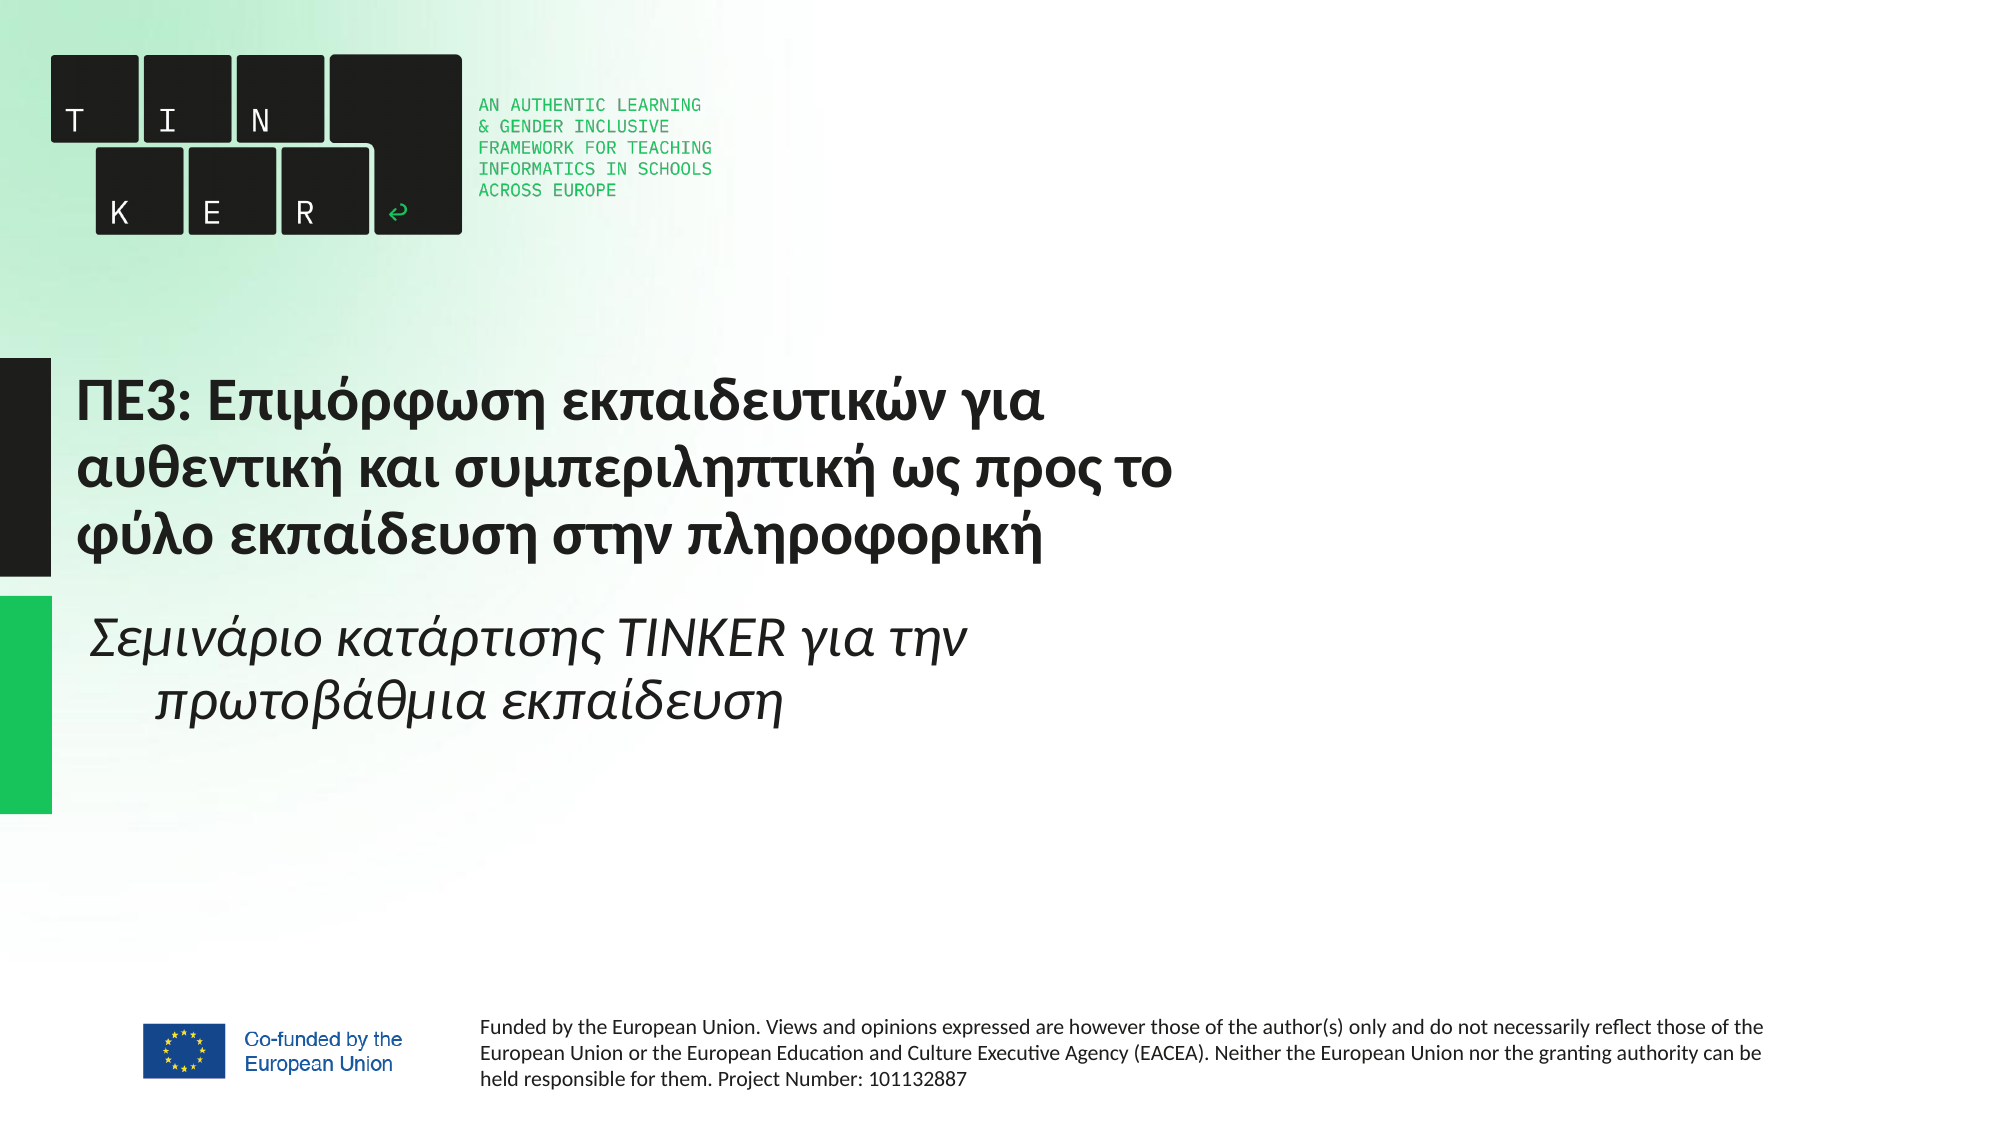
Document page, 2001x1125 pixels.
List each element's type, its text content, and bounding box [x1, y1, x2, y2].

title ΠΕ3: Επιμόρφωση εκπαιδευτικών για αυθεντική και συμπεριληπτική ως προς το φύλο εκπαίδευση στην πληροφορική [61, 358, 1196, 578]
picture [0, 0, 843, 1125]
subtitle Σεμινάριο κατάρτισης TINKER για την πρωτοβάθμια εκπαίδευση [65, 599, 1197, 812]
